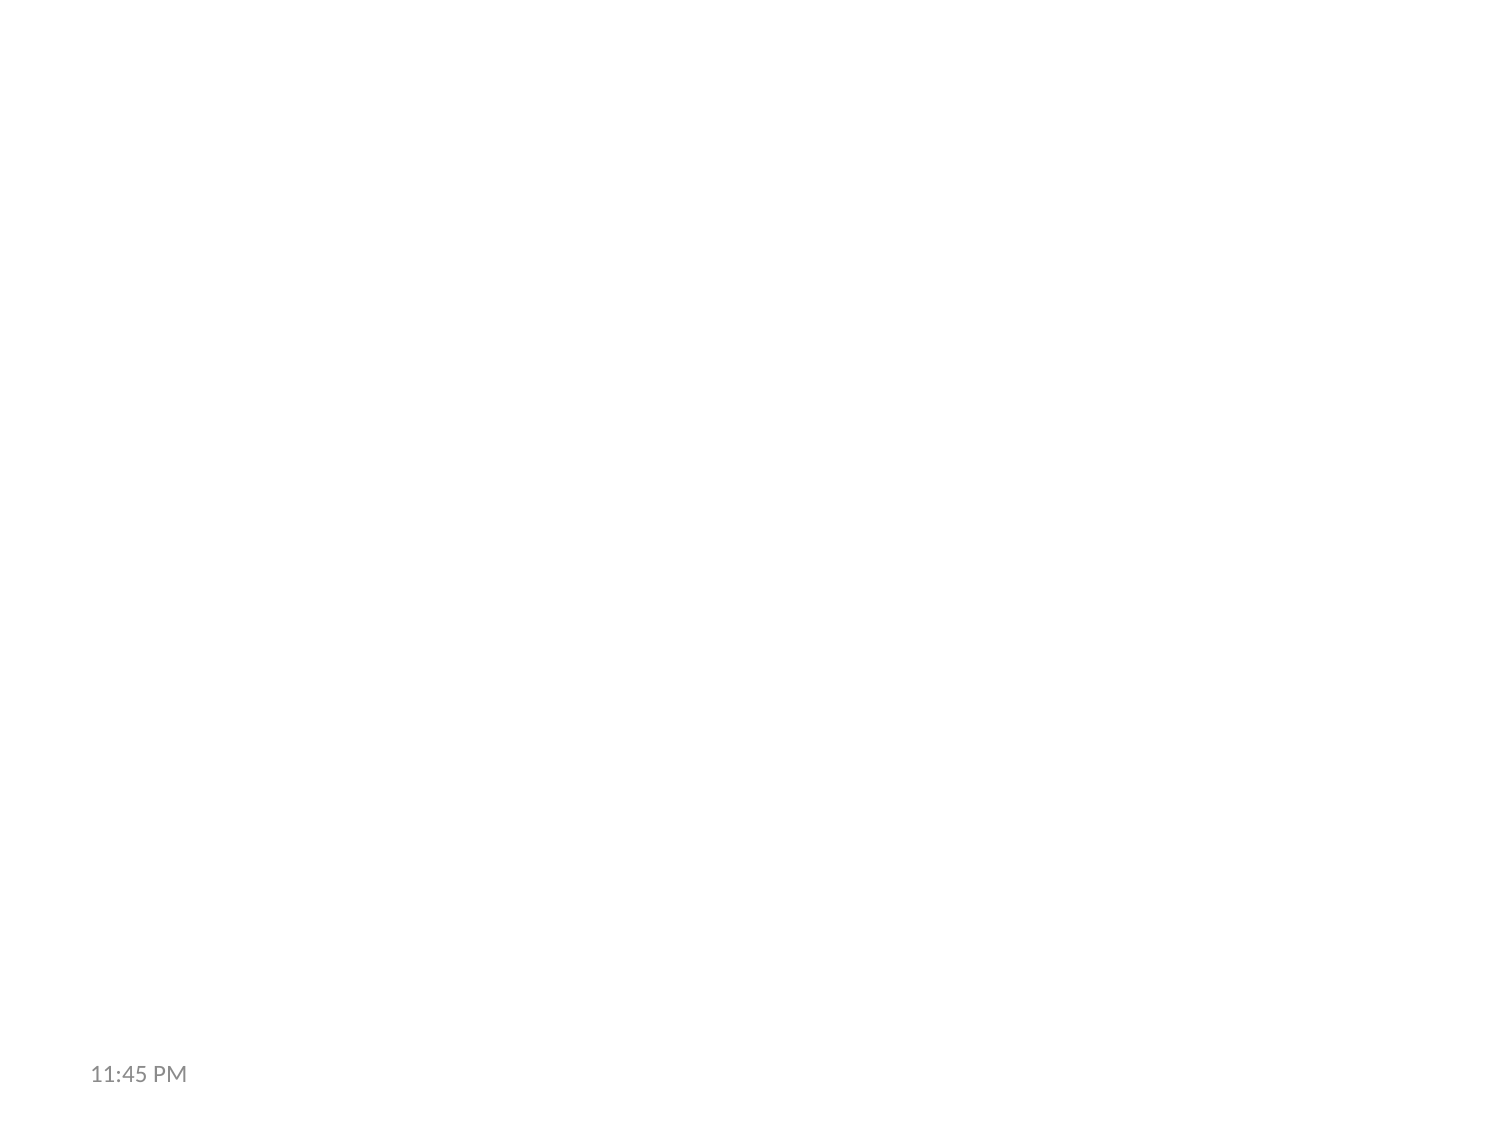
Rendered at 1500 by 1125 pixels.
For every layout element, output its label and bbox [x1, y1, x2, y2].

slide_number [75, 1042, 425, 1103]
